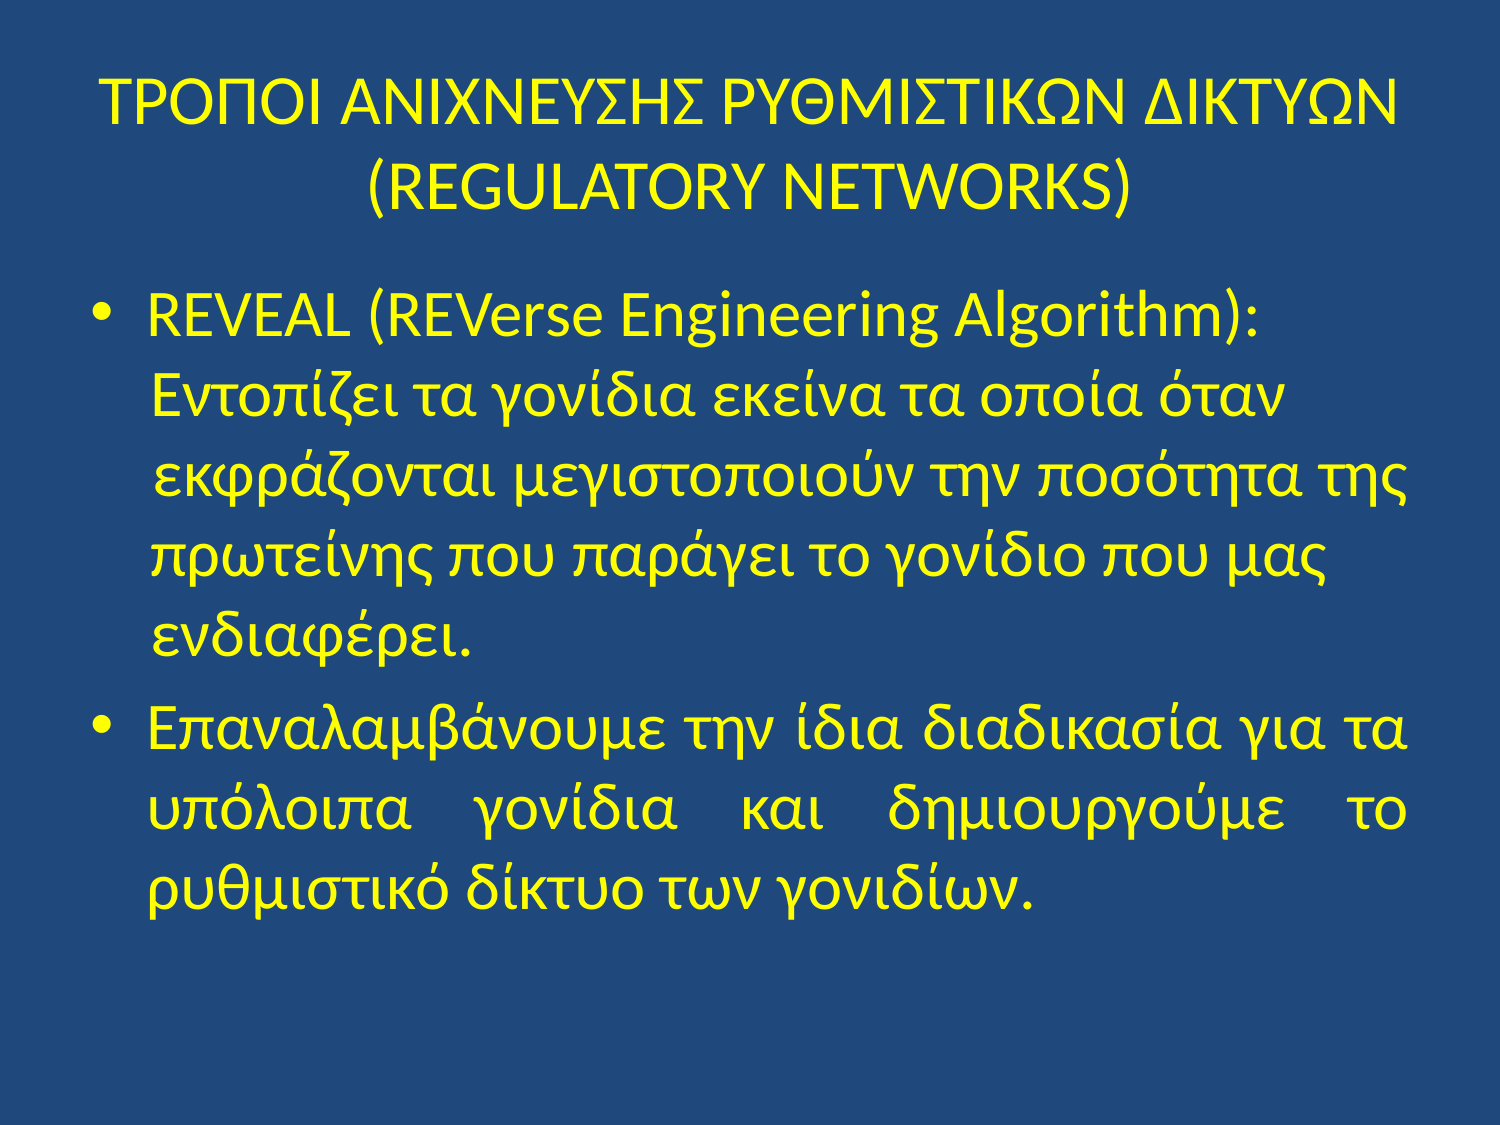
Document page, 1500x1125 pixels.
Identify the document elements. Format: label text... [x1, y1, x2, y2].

list REVEAL (REVerse Engineering Algorithm): Εντοπίζει τα γονίδια εκείνα τα οποία όταν εκφράζονται μεγιστοποιούν την ποσότητα της πρωτείνης που παράγει το γονίδιο που μας ενδιαφέρει. Επαναλαμβάνουμε την ίδια διαδικασία για τα υπόλοιπα γονίδια και δημιουργούμε το ρυθμιστικό δίκτυο των γονιδίων. [75, 262, 1425, 1005]
title ΤΡΟΠΟΙ ΑΝΙΧΝΕΥΣΗΣ ΡΥΘΜΙΣΤΙΚΩΝ ΔΙΚΤΥΩΝ (REGULATORY NETWORKS) [75, 45, 1425, 233]
